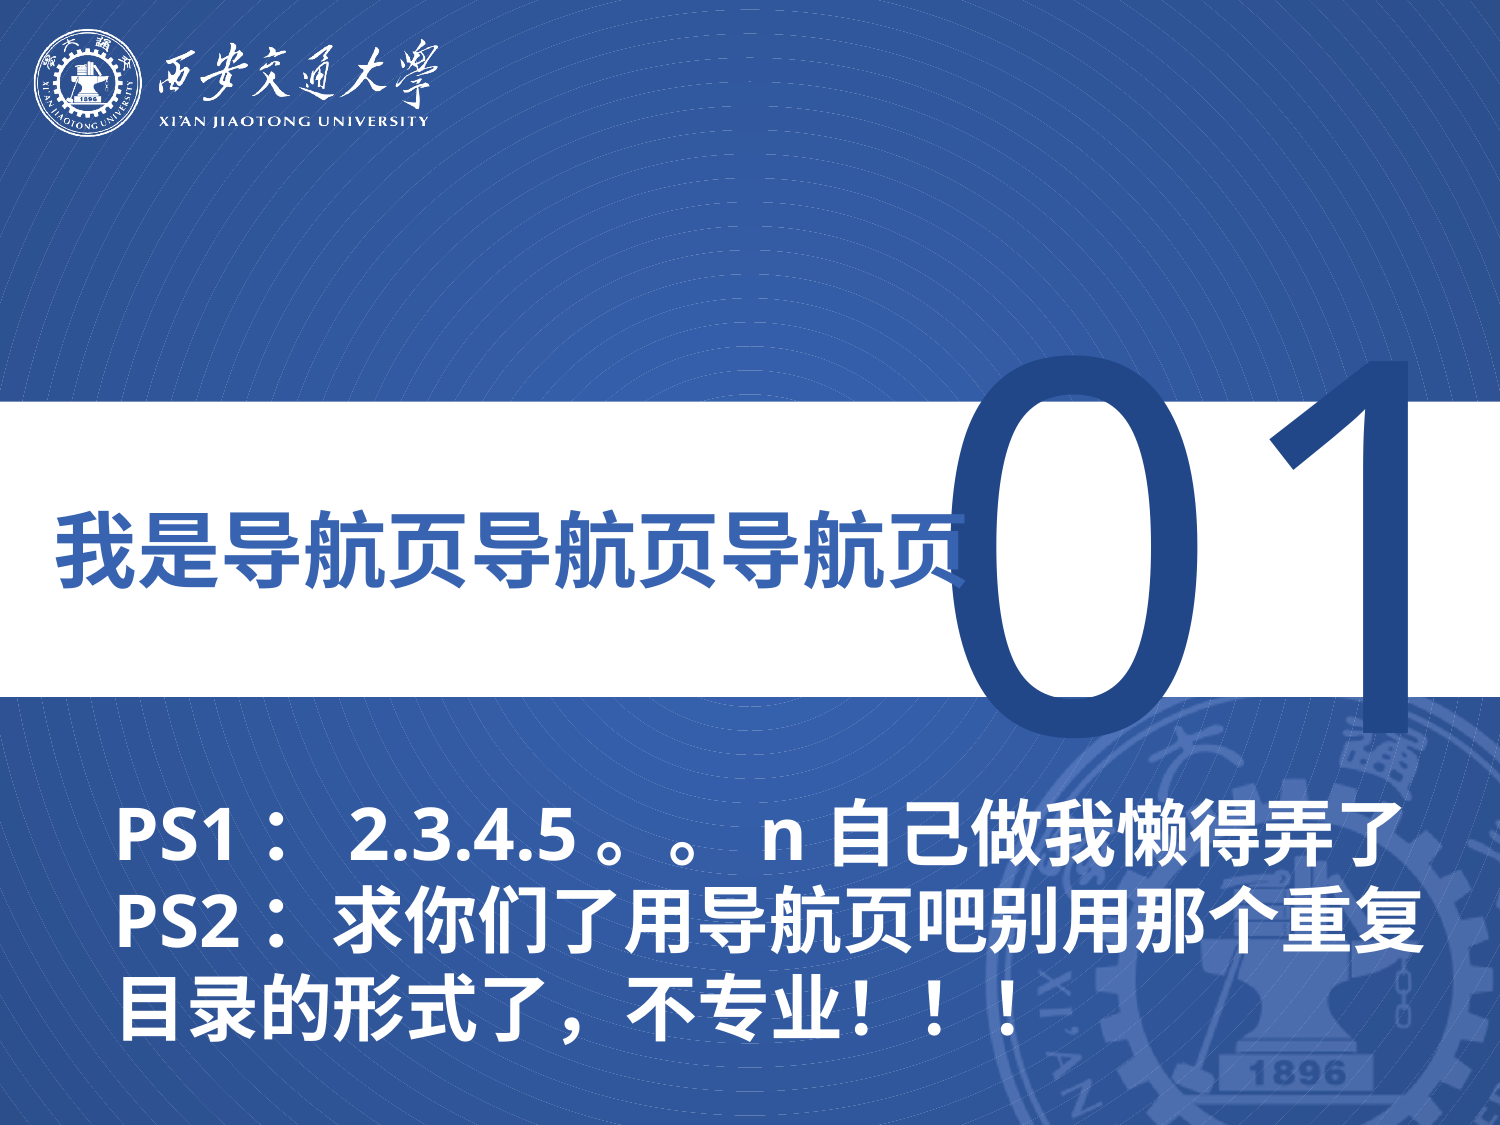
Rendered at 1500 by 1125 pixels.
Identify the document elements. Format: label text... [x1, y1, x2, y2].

picture [33, 24, 447, 137]
text_box 我是导航页导航页导航页 [39, 491, 985, 606]
text_box [0, 401, 911, 698]
text_box 01 [911, 205, 1500, 845]
text_box PS1：2.3.4.5。。n自己做我懒得弄了 PS2：求你们了用导航页吧别用那个重复目录的形式了，不专业！！！ [98, 780, 1475, 1058]
